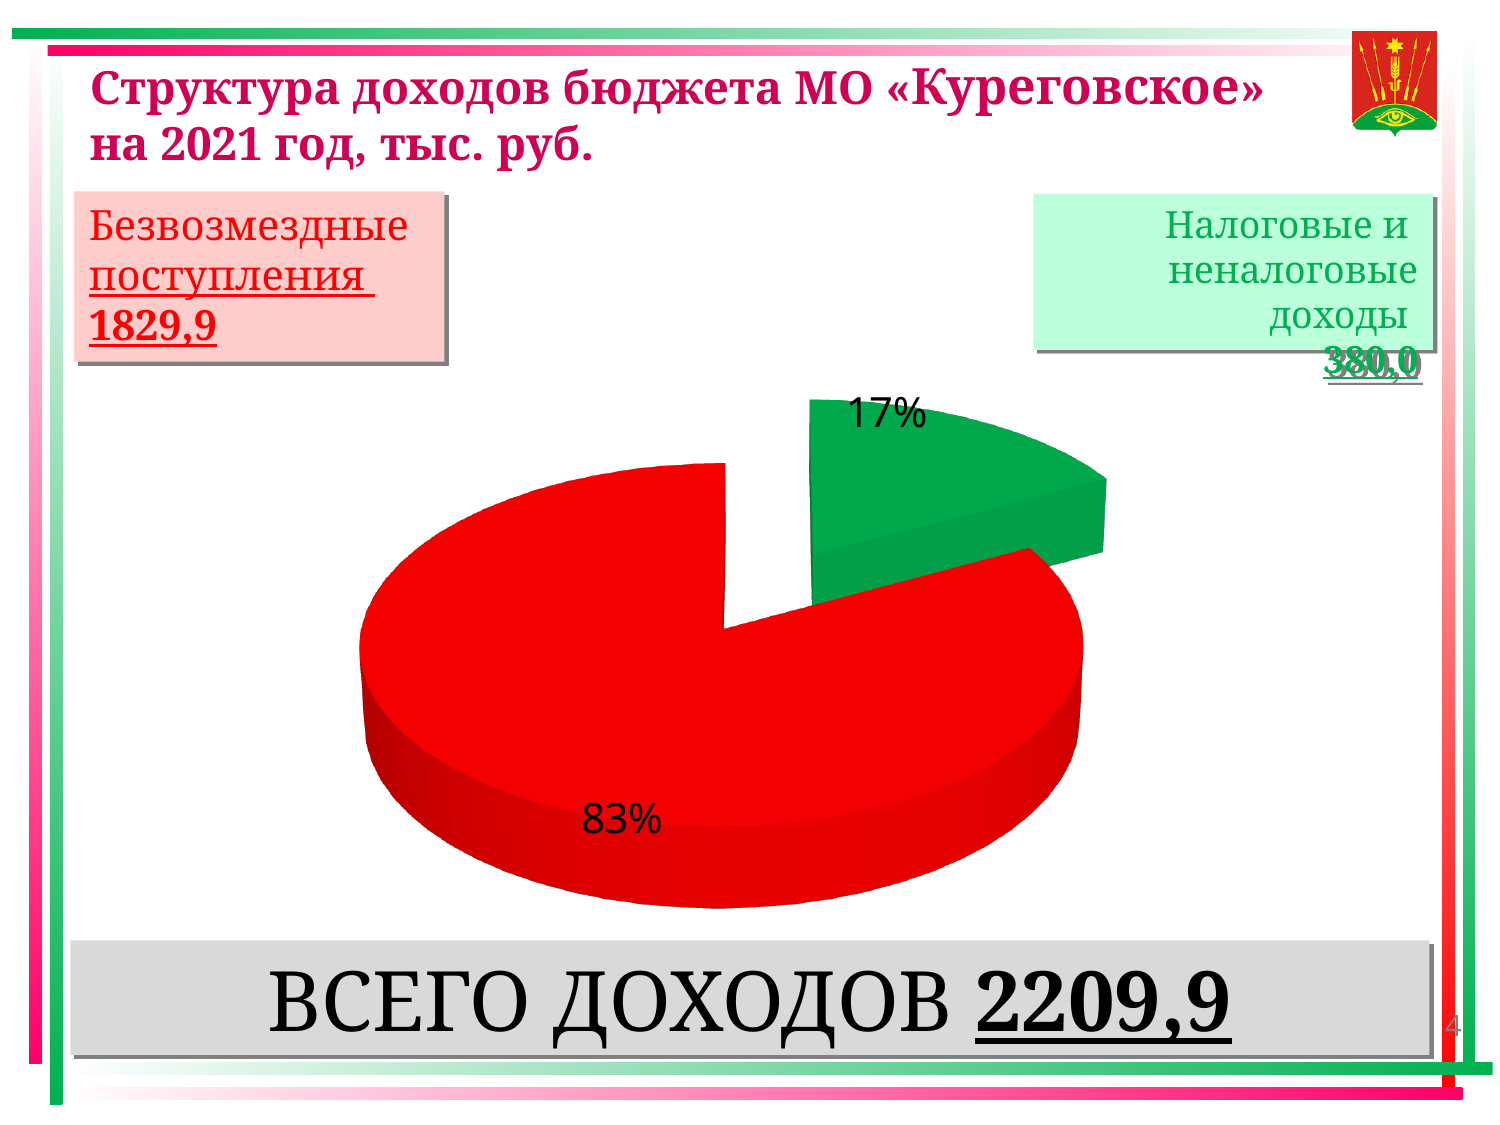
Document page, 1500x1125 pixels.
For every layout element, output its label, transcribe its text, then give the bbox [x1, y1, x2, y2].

text_box ВСЕГО ДОХОДОВ 2209,9 [1167, 940, 1430, 1055]
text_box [1436, 550, 1500, 701]
text_box Налоговые и неналоговые доходы 380,0 [1033, 193, 1433, 350]
title Структура доходов бюджета МО «Куреговское» на 2021 год, тыс. руб. [74, 46, 1424, 171]
chart [194, 314, 1395, 998]
text_box ВСЕГО ДОХОДОВ 2209,9 [70, 940, 1003, 1055]
slide_number 4 [1434, 1011, 1500, 1056]
picture [1352, 31, 1437, 138]
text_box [1009, 1006, 1161, 1056]
text_box Безвозмездные поступления 1829,9 [73, 191, 445, 362]
